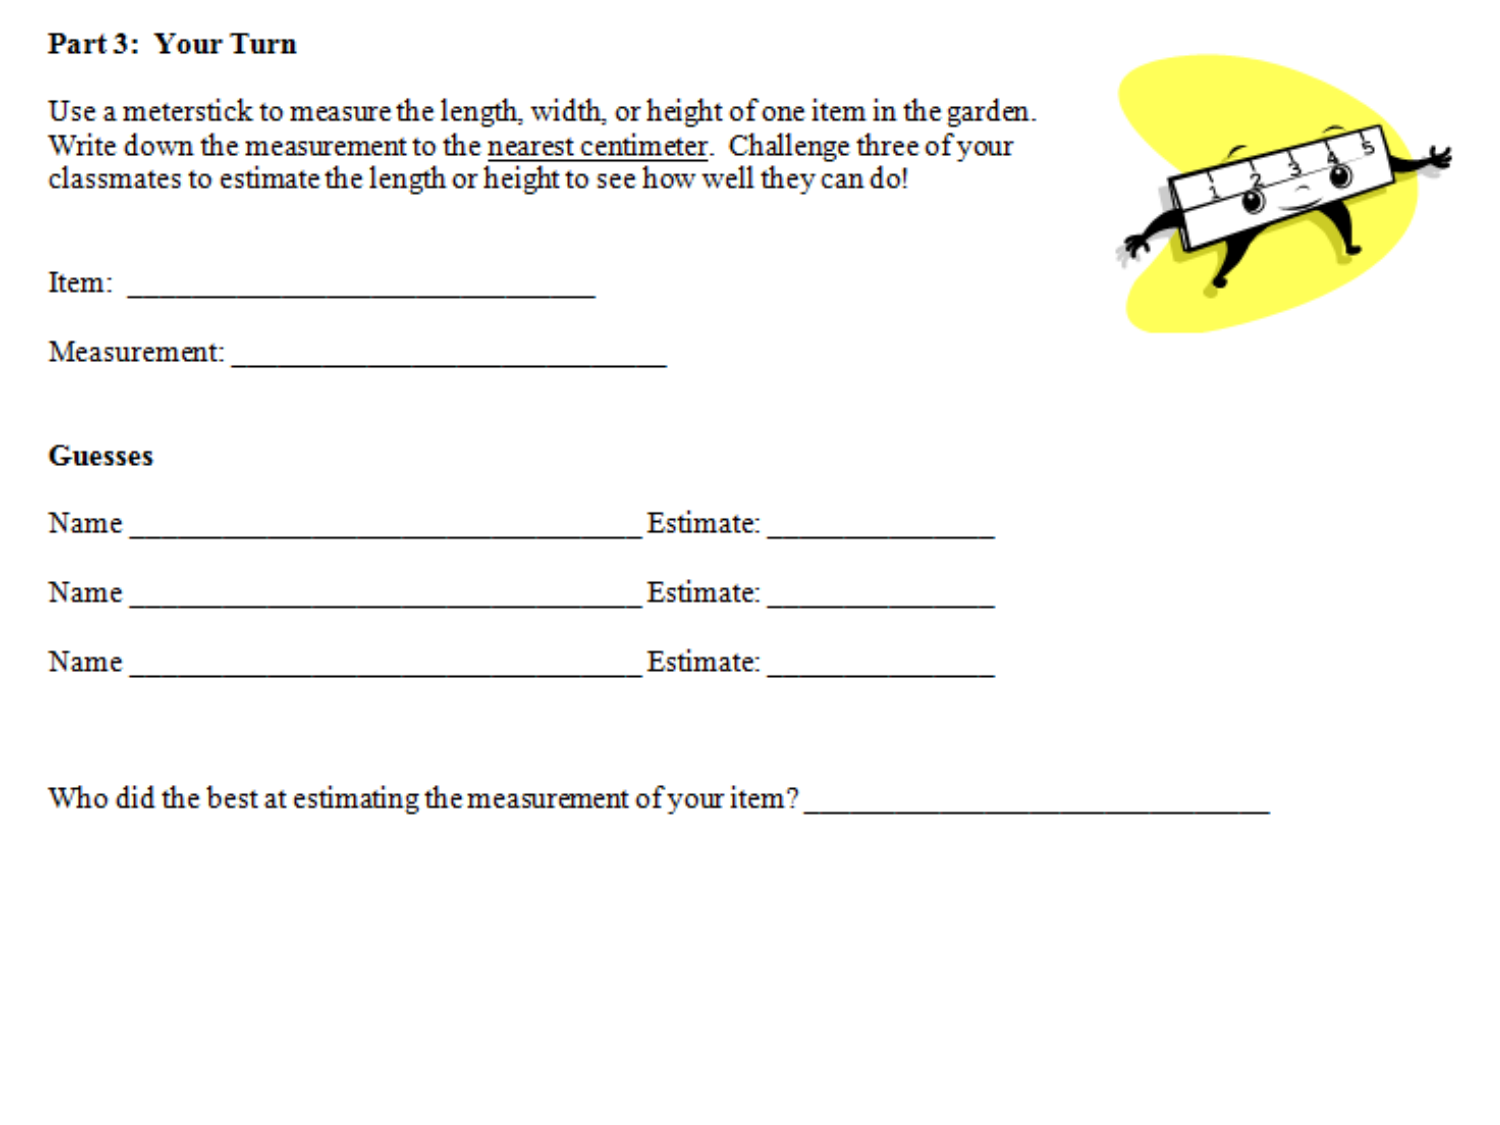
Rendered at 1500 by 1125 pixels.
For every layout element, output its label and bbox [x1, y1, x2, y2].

picture [24, 0, 1489, 888]
